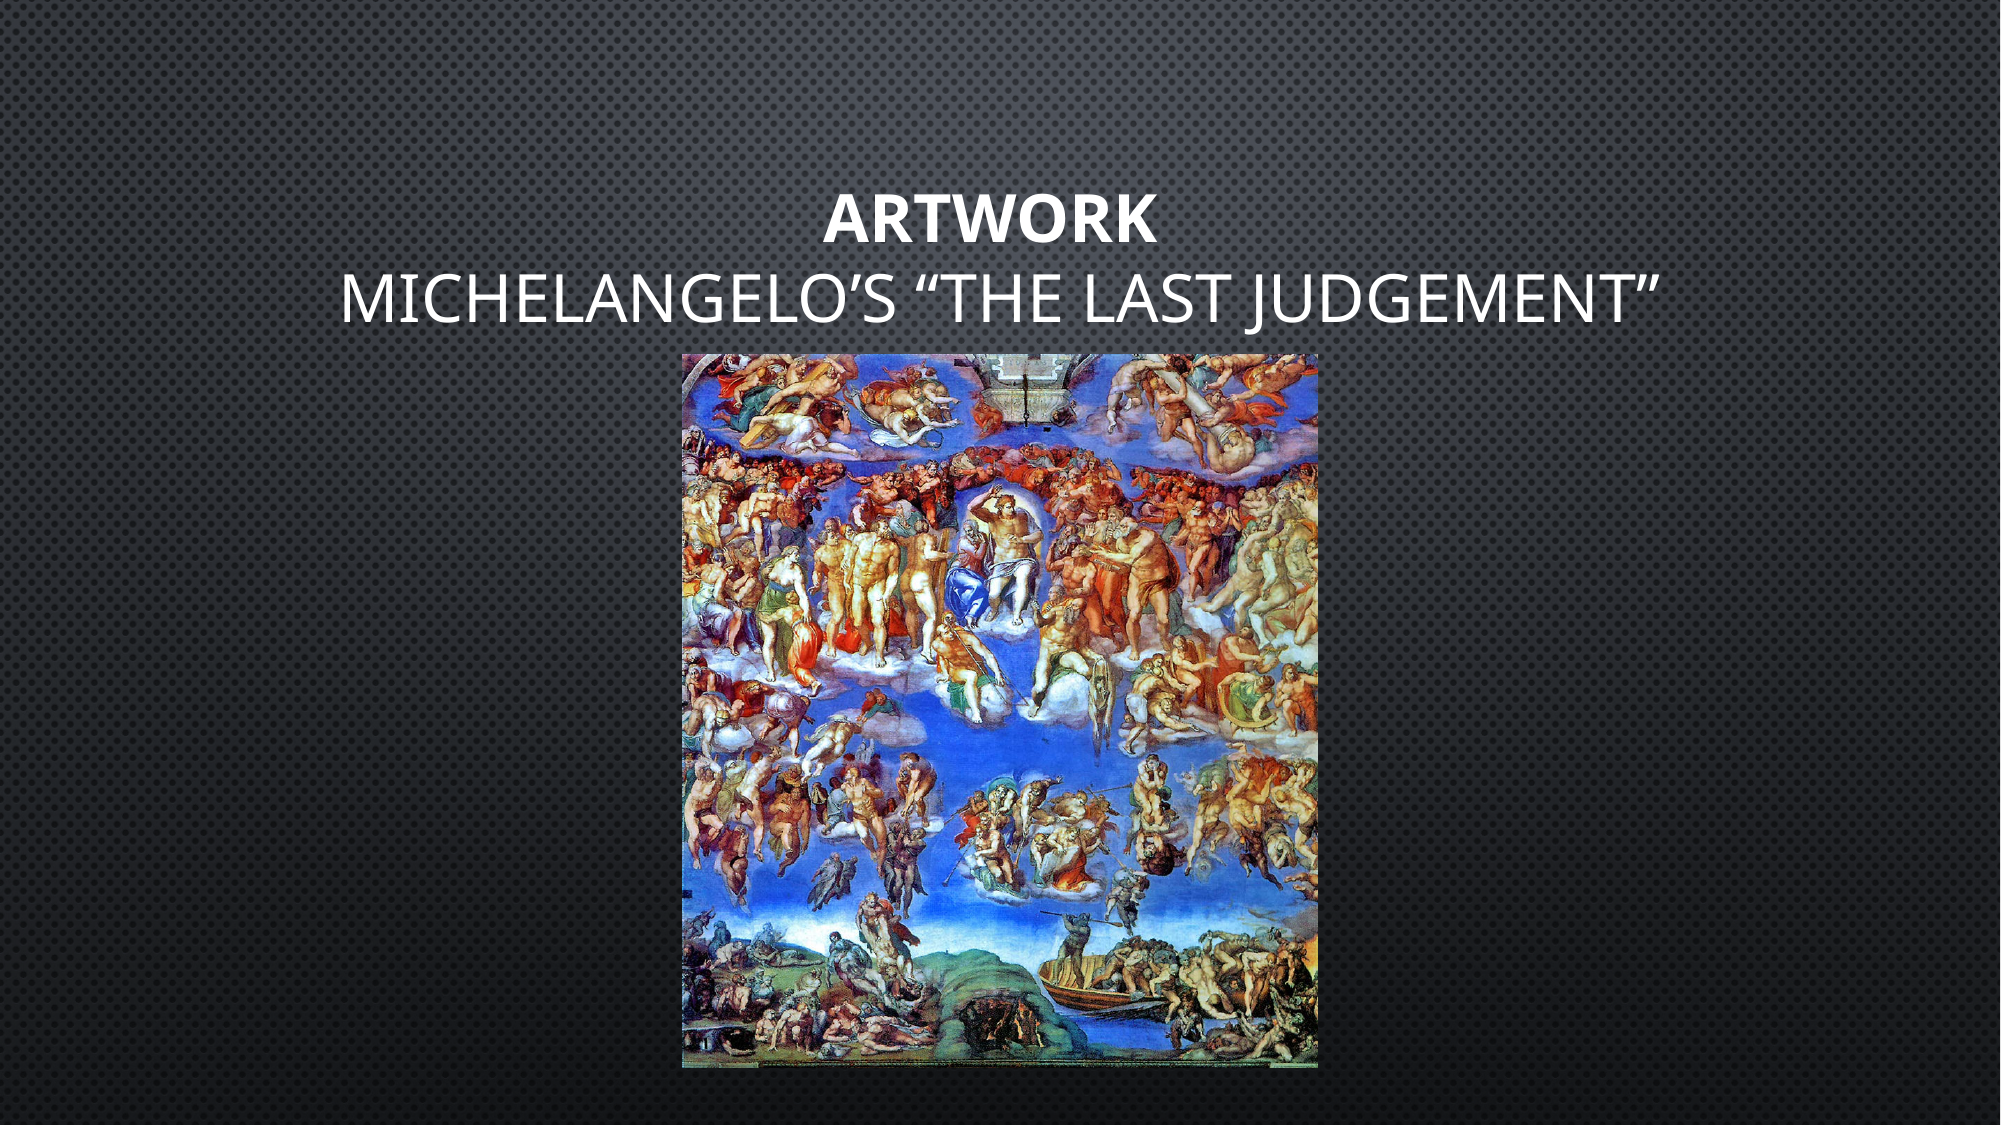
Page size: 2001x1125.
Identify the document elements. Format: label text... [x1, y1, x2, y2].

title Artwork Michelangelo’s “The last judgEment” [187, 99, 1813, 413]
picture [681, 354, 1318, 1068]
